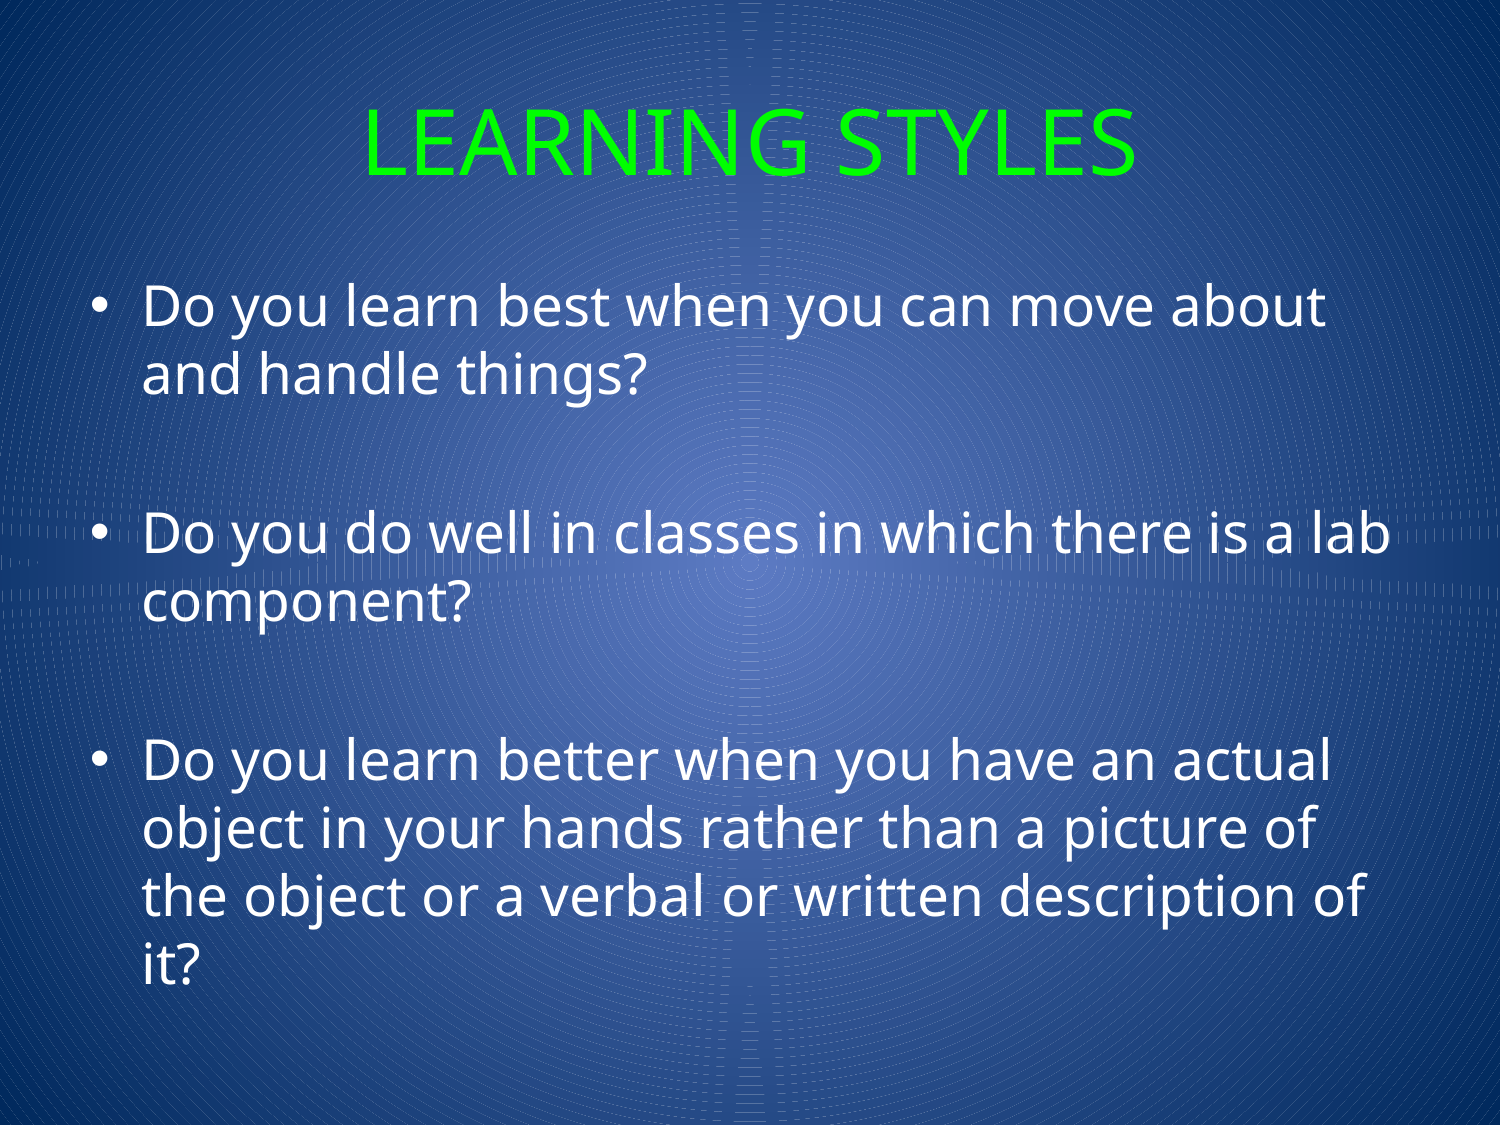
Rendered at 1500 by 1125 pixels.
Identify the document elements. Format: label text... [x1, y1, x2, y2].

title LEARNING STYLES [75, 45, 1425, 233]
list Do you learn best when you can move about and handle things? Do you do well in classes in which there is a lab component? Do you learn better when you have an actual object in your hands rather than a picture of the object or a verbal or written description of it? [75, 262, 1425, 1005]
